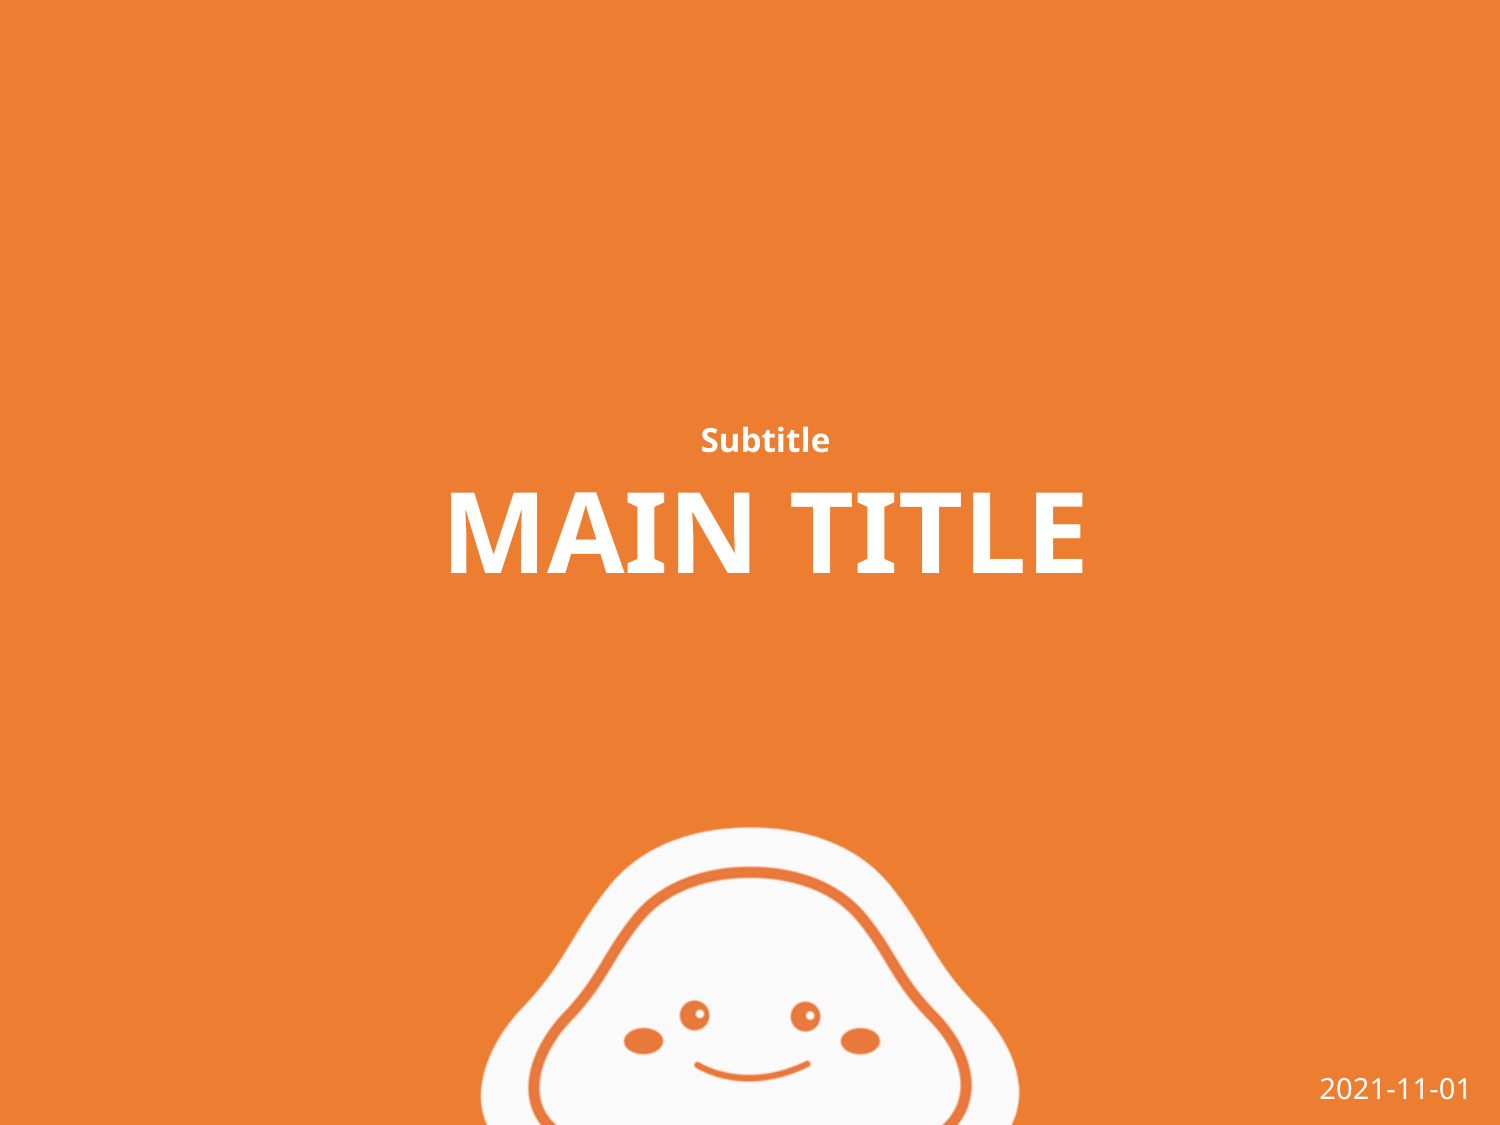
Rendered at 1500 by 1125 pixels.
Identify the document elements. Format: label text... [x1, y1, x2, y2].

text_box Subtitle [355, 419, 1177, 460]
text_box 2021-11-01 [1132, 1070, 1473, 1106]
text_box MAIN TITLE [301, 461, 1231, 597]
picture [372, 562, 1127, 1125]
